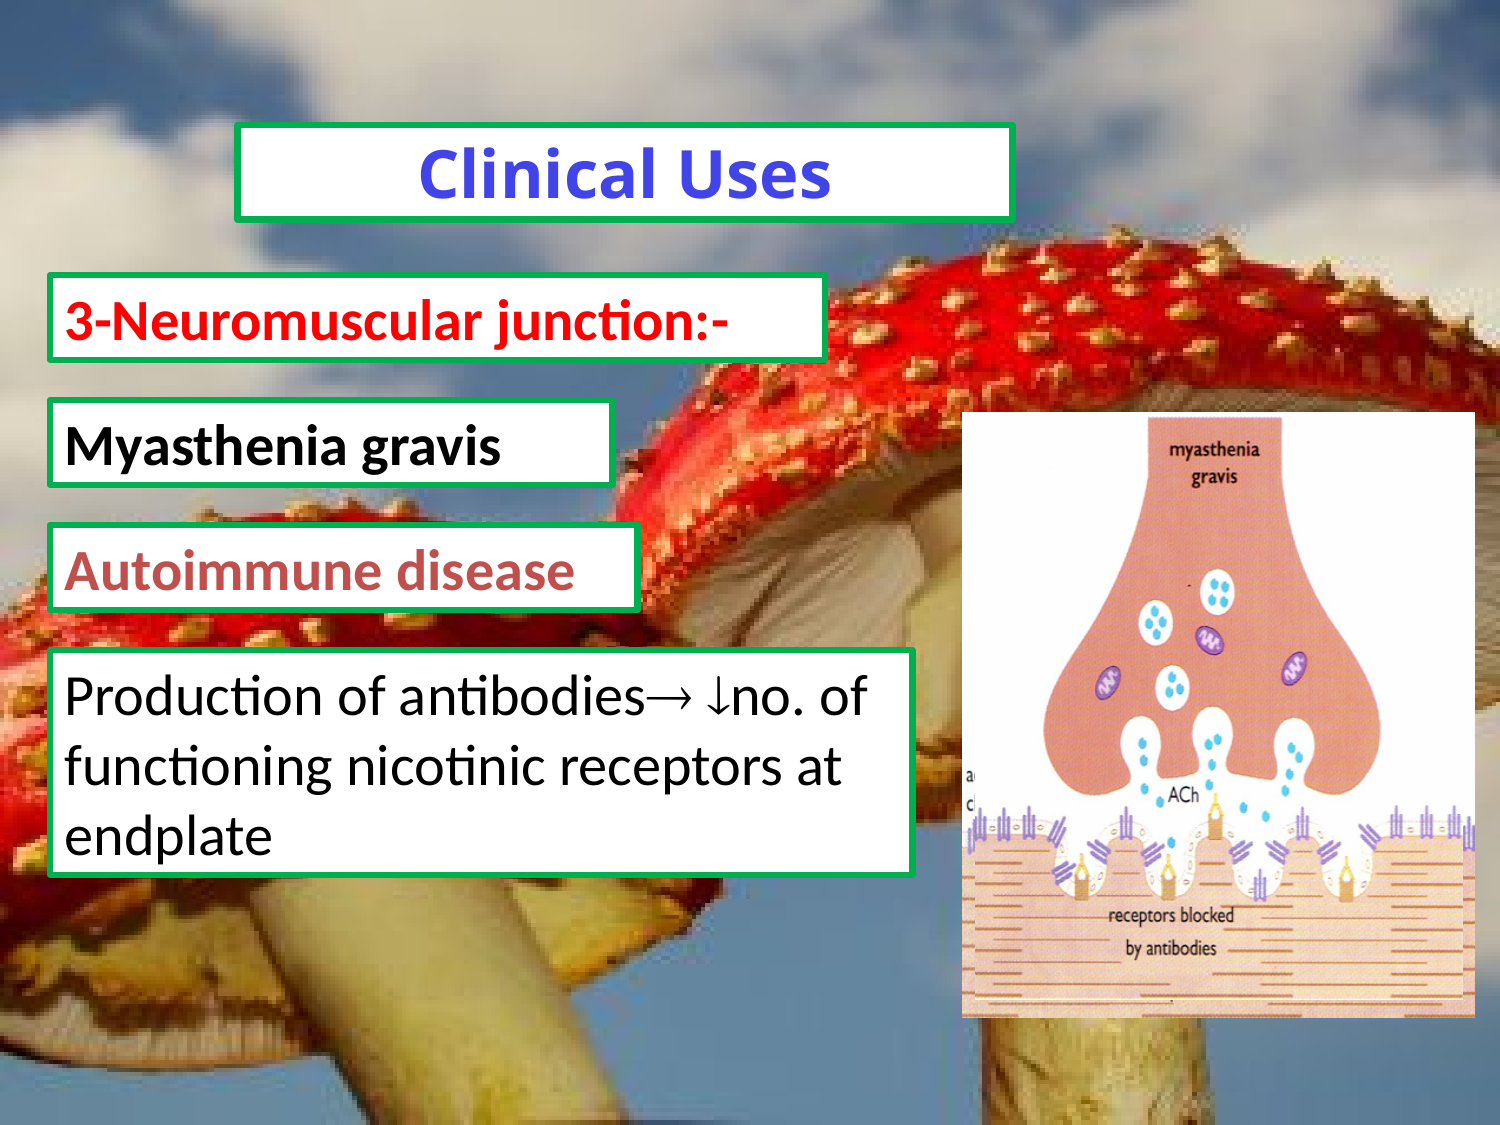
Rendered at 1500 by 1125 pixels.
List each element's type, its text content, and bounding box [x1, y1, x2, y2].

text_box Production of antibodies no. of functioning nicotinic receptors at endplate [50, 650, 913, 875]
text_box 3-Neuromuscular junction:- [50, 275, 825, 360]
text_box Autoimmune disease [49, 525, 638, 610]
picture [0, 0, 1500, 1125]
text_box Myasthenia gravis [50, 399, 613, 485]
text_box Clinical Uses [237, 124, 1013, 220]
